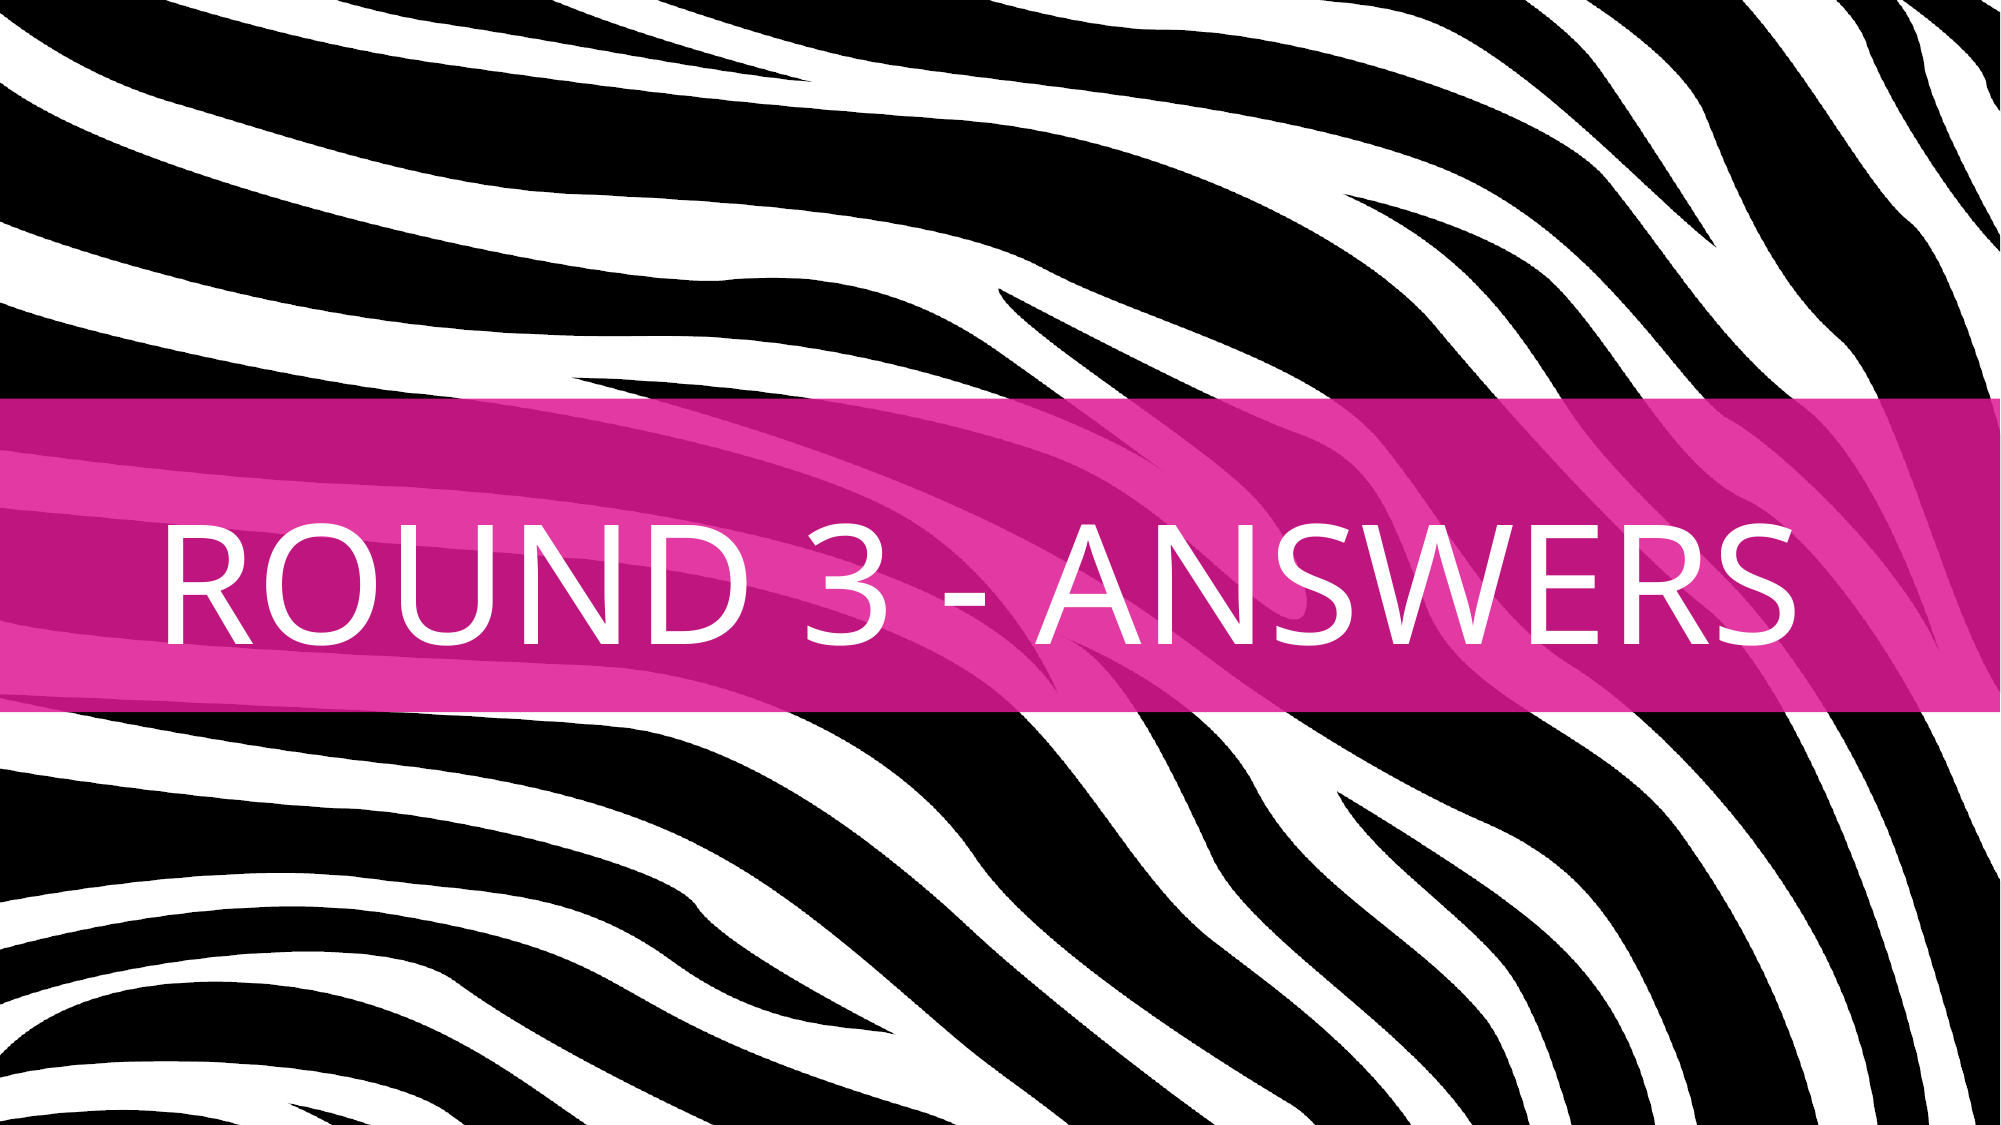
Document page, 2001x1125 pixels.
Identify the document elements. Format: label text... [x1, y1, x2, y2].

text_box [0, 397, 137, 713]
text_box [1863, 397, 2000, 713]
picture [0, 0, 2001, 1125]
list ROUND 3 - ANSWERS [137, 272, 1863, 986]
